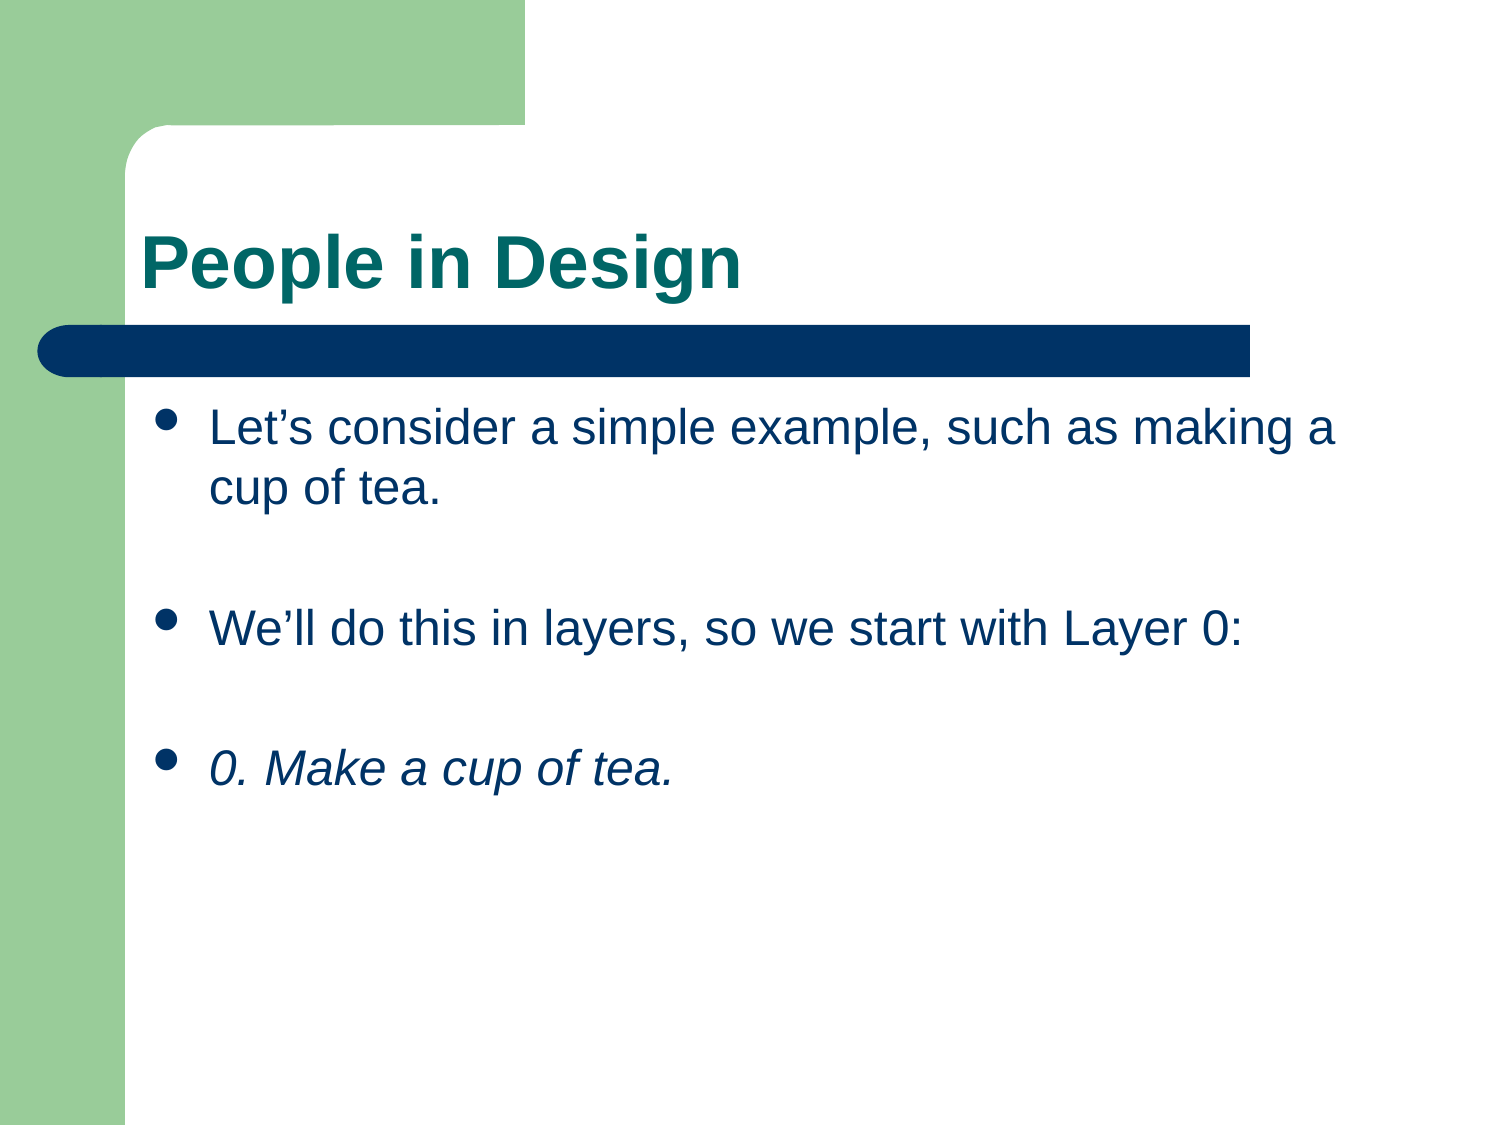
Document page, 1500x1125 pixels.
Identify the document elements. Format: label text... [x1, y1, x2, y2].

title People in Design [124, 124, 1426, 313]
list Let’s consider a simple example, such as making a cup of tea. We’ll do this in layers, so we start with Layer 0: 0. Make a cup of tea. [137, 387, 1400, 999]
